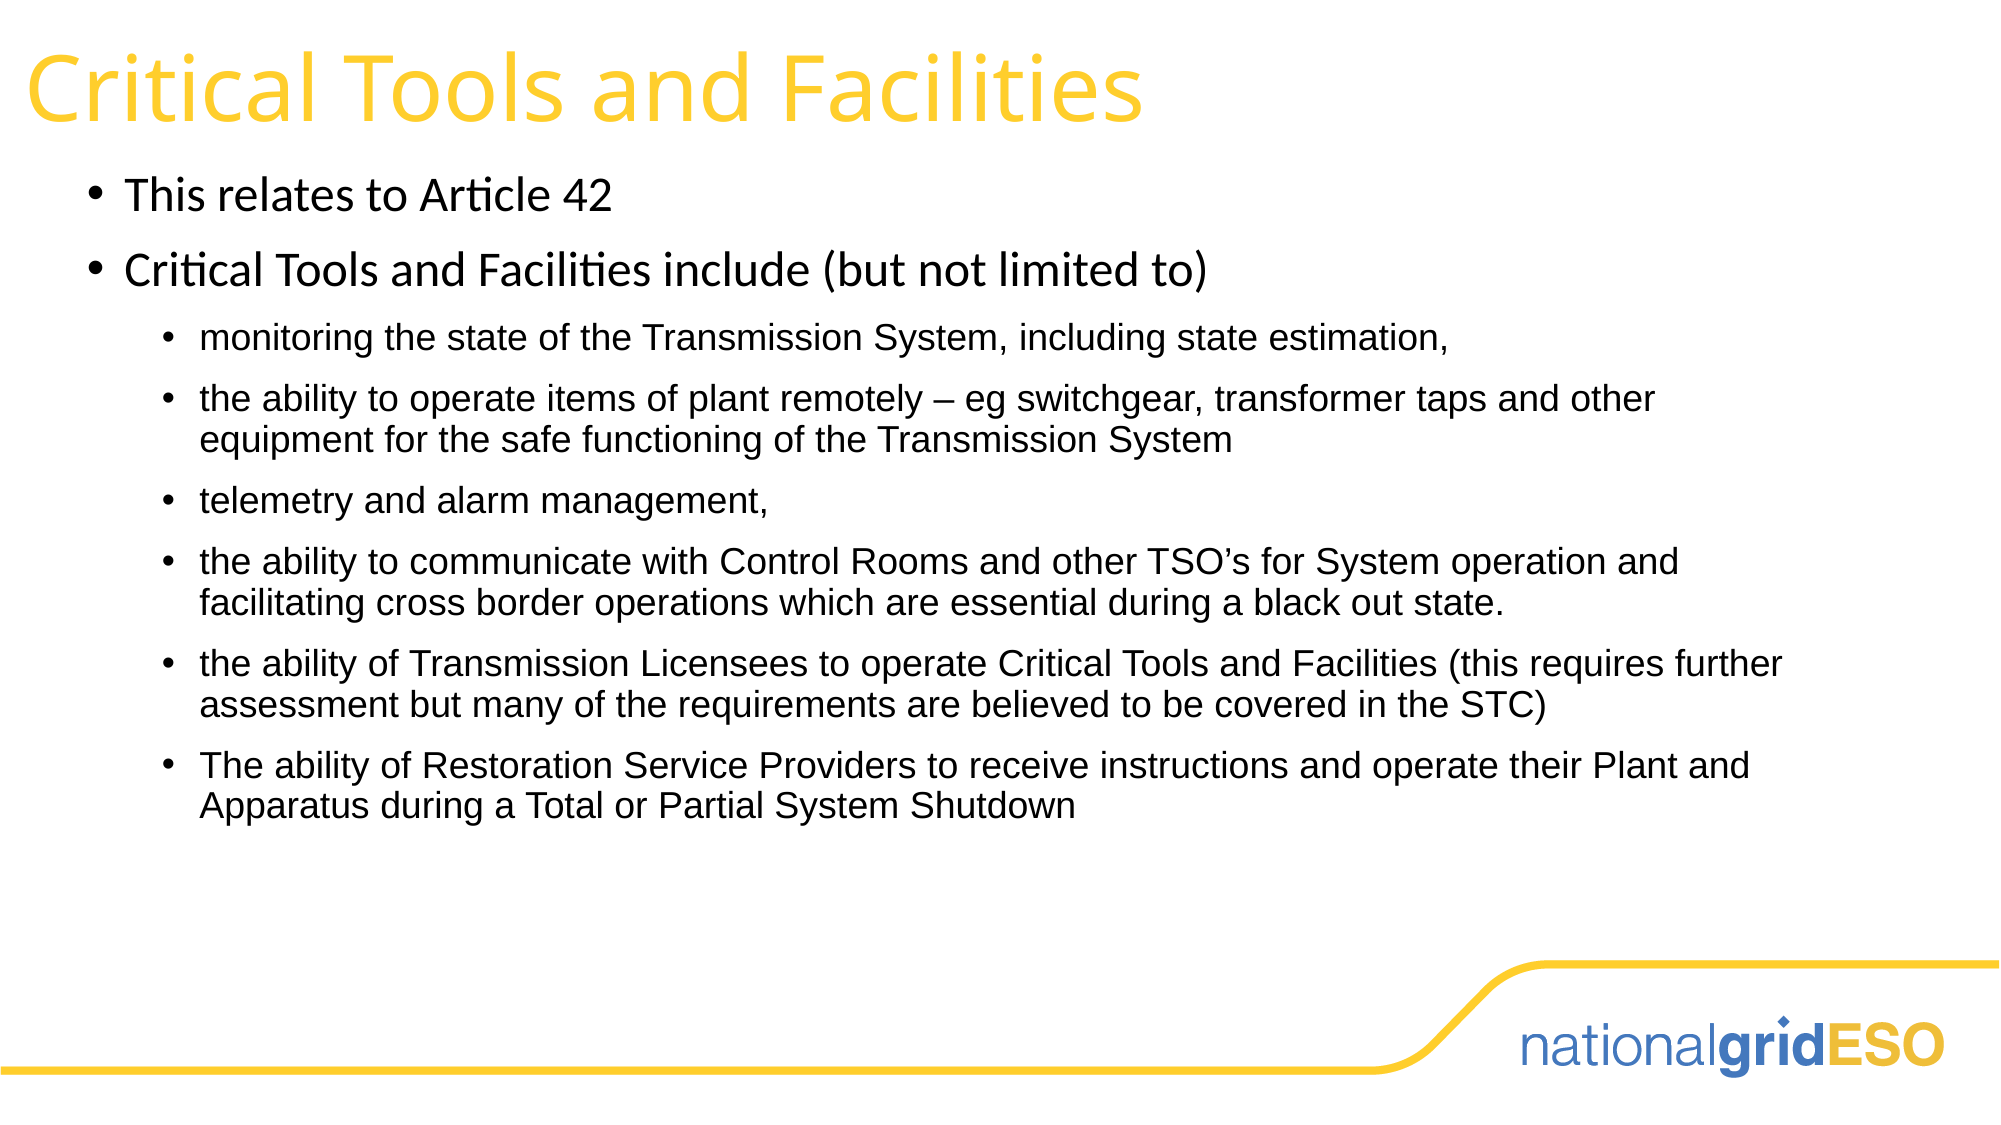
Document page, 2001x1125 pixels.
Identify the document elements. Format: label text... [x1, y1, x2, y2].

text_box This relates to Article 42 Critical Tools and Facilities include (but not limited to) monitoring the state of the Transmission System, including state estimation, the ability to operate items of plant remotely – eg switchgear, transformer taps and other equipment for the safe functioning of the Transmission System telemetry and alarm management, the ability to communicate with Control Rooms and other TSO’s for System operation and facilitating cross border operations which are essential during a black out state. the ability of Transmission Licensees to operate Critical Tools and Facilities (this requires further assessment but many of the requirements are believed to be covered in the STC) The ability of Restoration Service Providers to receive instructions and operate their Plant and Apparatus during a Total or Partial System Shutdown [72, 161, 1825, 910]
title Critical Tools and Facilities [9, 34, 1763, 157]
picture [0, 954, 2000, 1125]
